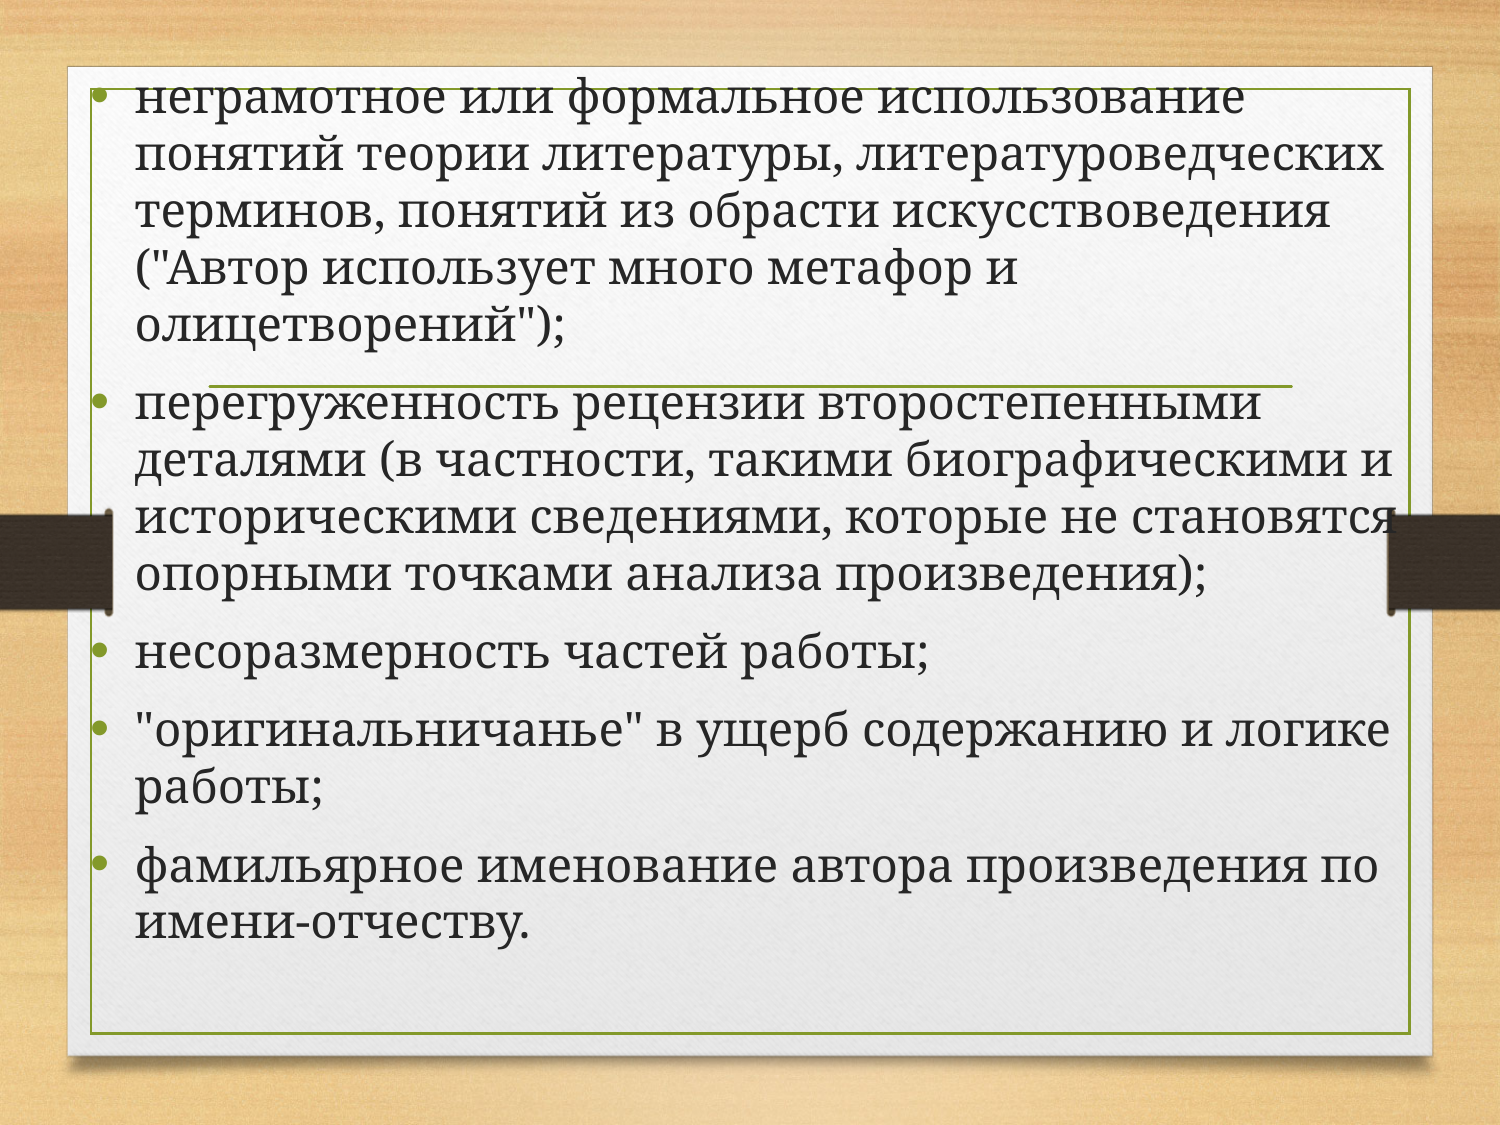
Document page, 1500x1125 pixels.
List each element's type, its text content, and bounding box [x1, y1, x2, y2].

picture [0, 0, 1500, 1125]
list неграмотное или формальное использование понятий теории литературы, литературоведческих терминов, понятий из обрасти искусствоведения ("Автор использует много метафор и олицетворений"); перегруженность рецензии второстепенными деталями (в частности, такими биографическими и историческими сведениями, которые не становятся опорными точками анализа произведения); несоразмерность частей работы; "оригинальничанье" в ущерб содержанию и логике работы; фамильярное именование автора произведения по имени-отчеству. [75, 58, 1425, 1005]
